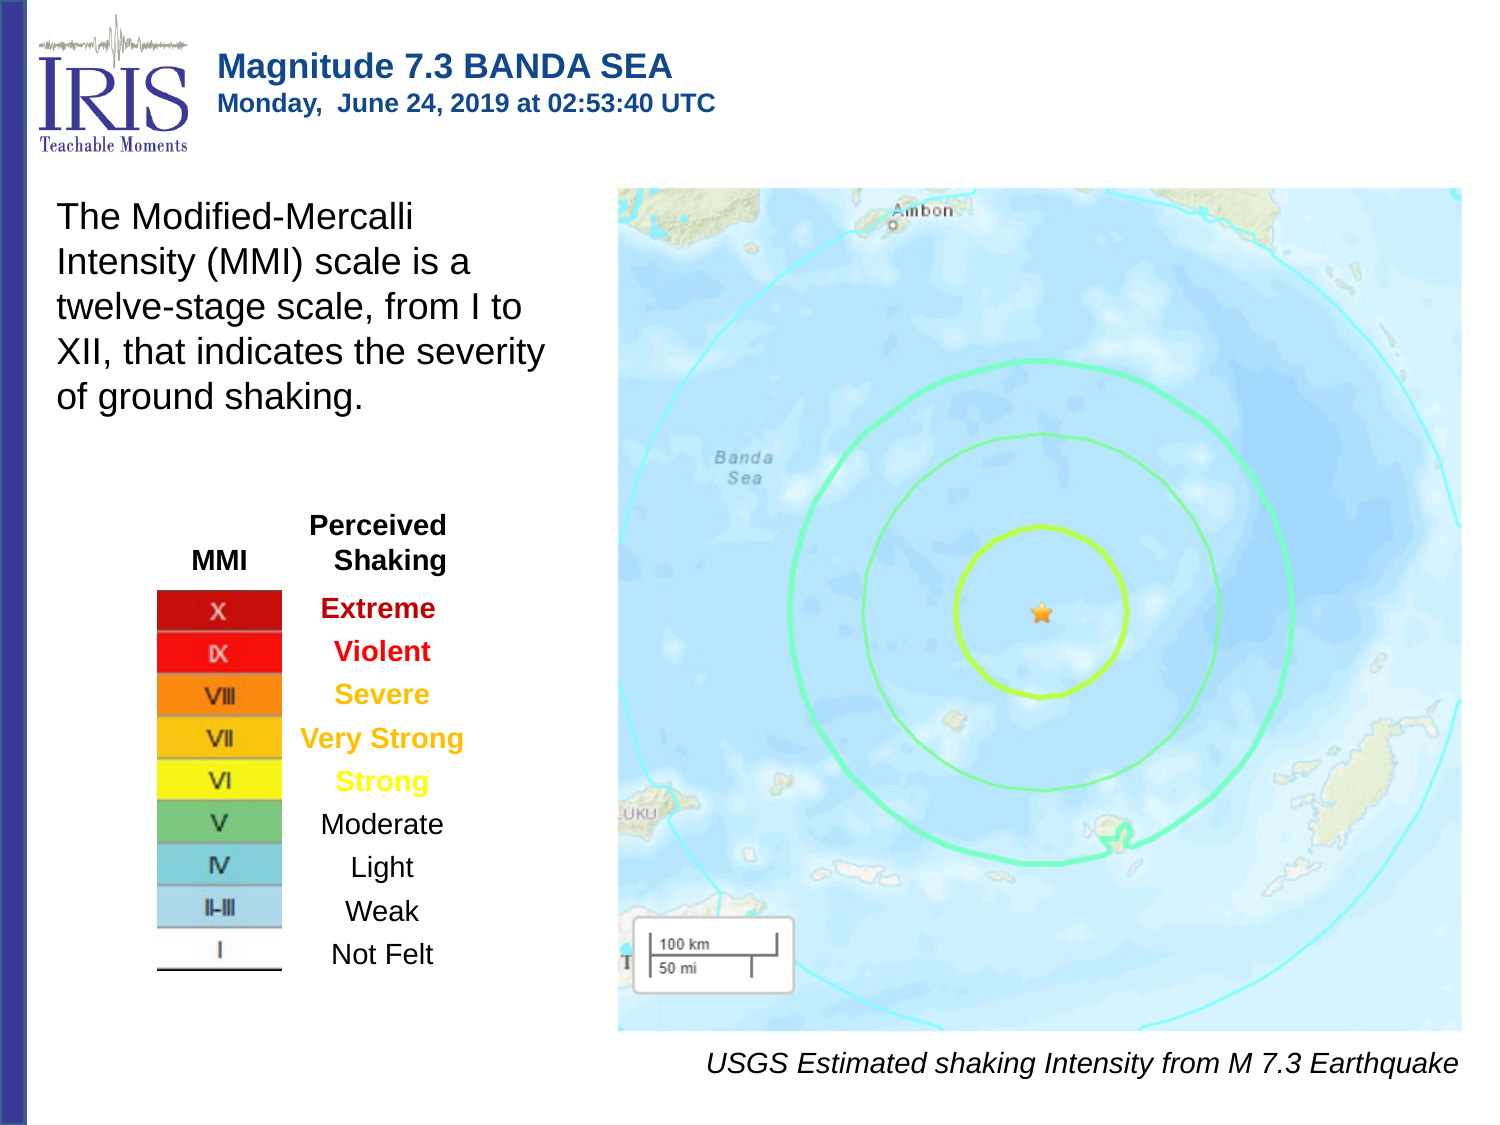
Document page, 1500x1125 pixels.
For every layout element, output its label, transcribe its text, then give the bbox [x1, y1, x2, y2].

text_box Magnitude 7.3 BANDA SEA Monday, June 24, 2019 at 02:53:40 UTC [202, 0, 1499, 125]
picture [614, 184, 1469, 1038]
picture [39, 12, 188, 165]
text_box USGS Estimated shaking Intensity from M 7.3 Earthquake [675, 1036, 1475, 1087]
text_box The Modified-Mercalli Intensity (MMI) scale is a twelve-stage scale, from I to XII, that indicates the severity of ground shaking. [41, 184, 568, 425]
text_box [0, 0, 27, 1125]
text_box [157, 498, 483, 1038]
